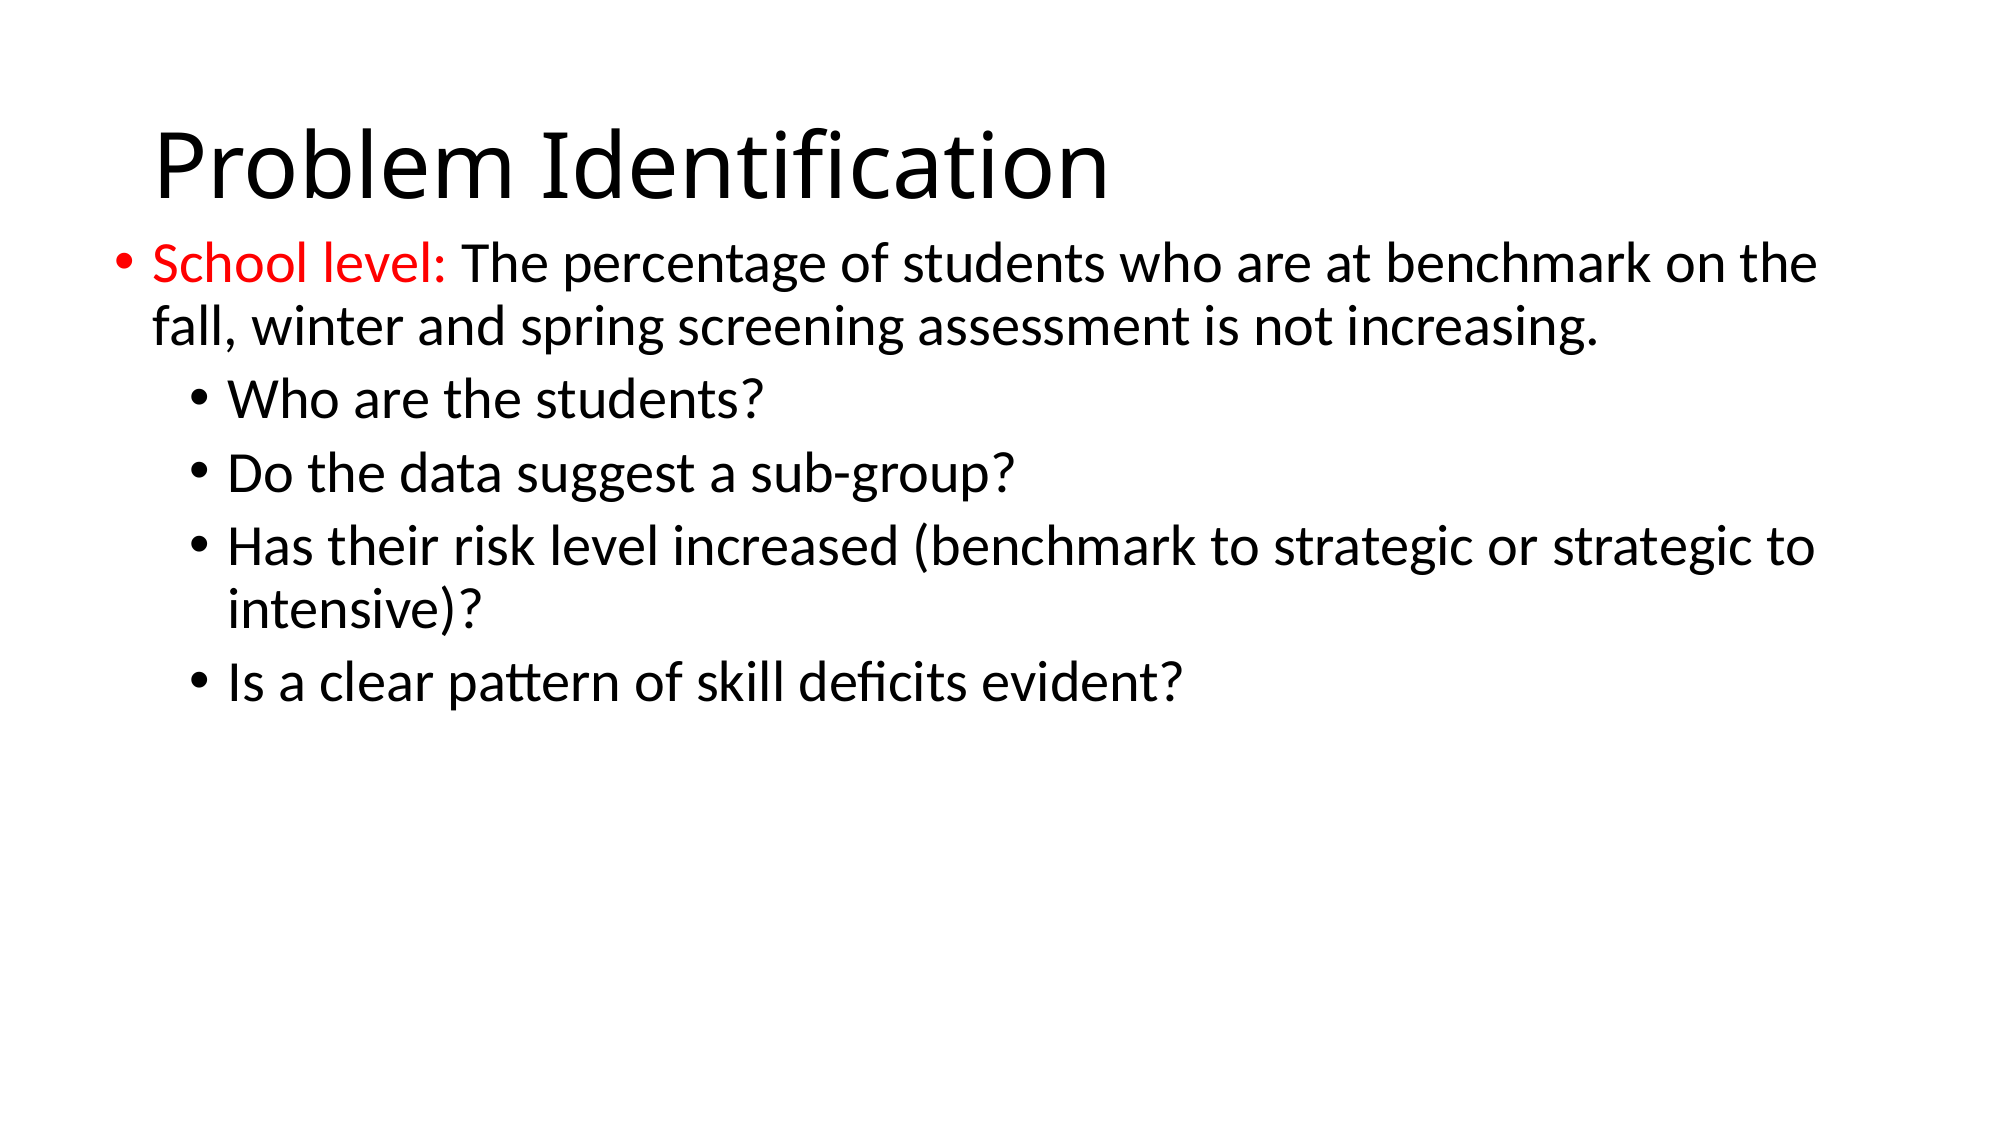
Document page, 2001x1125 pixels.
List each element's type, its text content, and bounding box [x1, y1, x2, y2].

title Problem Identification [137, 59, 1863, 224]
list School level: The percentage of students who are at benchmark on the fall, winter and spring screening assessment is not increasing. Who are the students? Do the data suggest a sub-group? Has their risk level increased (benchmark to strategic or strategic to intensive)? Is a clear pattern of skill deficits evident? [99, 224, 1900, 1075]
